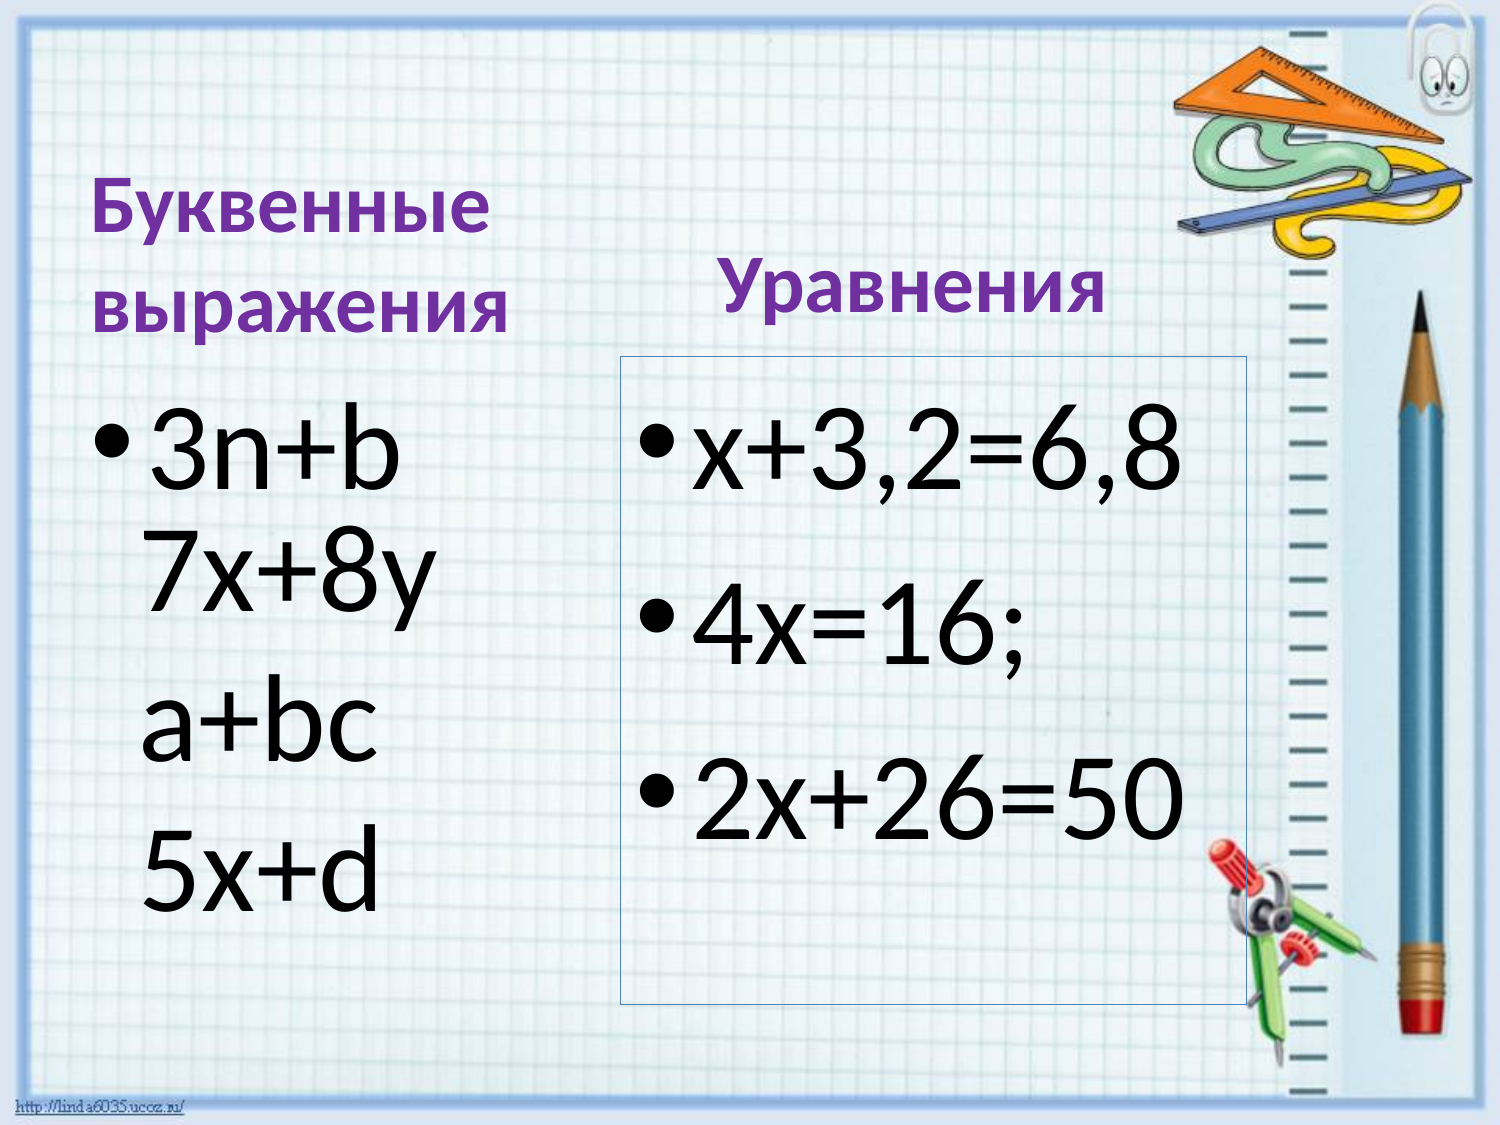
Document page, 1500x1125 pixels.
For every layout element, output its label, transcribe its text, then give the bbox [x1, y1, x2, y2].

list x+3,2=6,8 4x=16; 2x+26=50 [620, 356, 1247, 1005]
text_box a+bc 5x+d [123, 479, 506, 989]
picture [0, 0, 1500, 1125]
list Уравнения [702, 231, 1366, 337]
list 3n+b [75, 356, 620, 1005]
list Буквенные выражения [75, 251, 738, 356]
